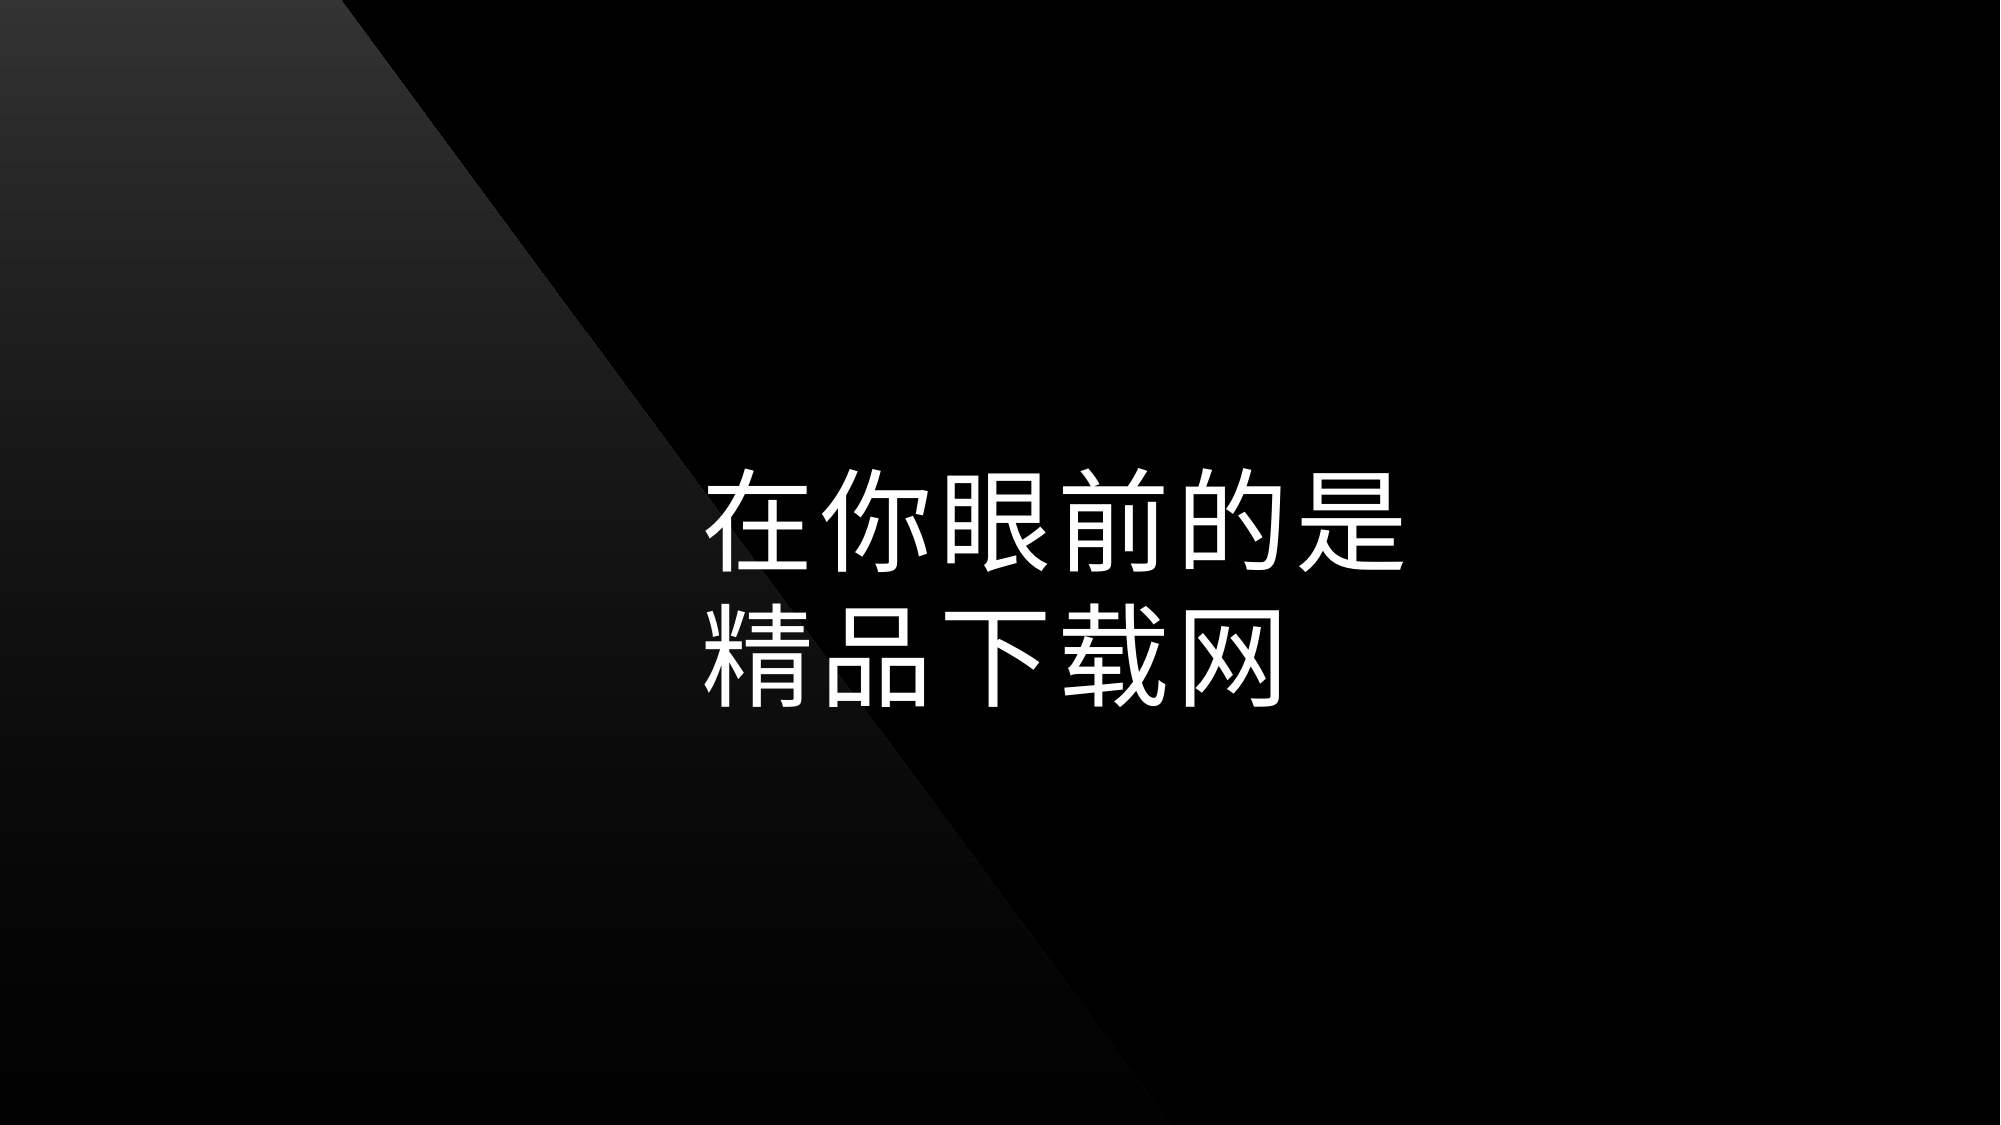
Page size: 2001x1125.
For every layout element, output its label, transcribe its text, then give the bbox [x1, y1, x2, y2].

text_box [0, 0, 1173, 1125]
text_box 在你眼前的是 精品下载网 [687, 443, 1424, 729]
